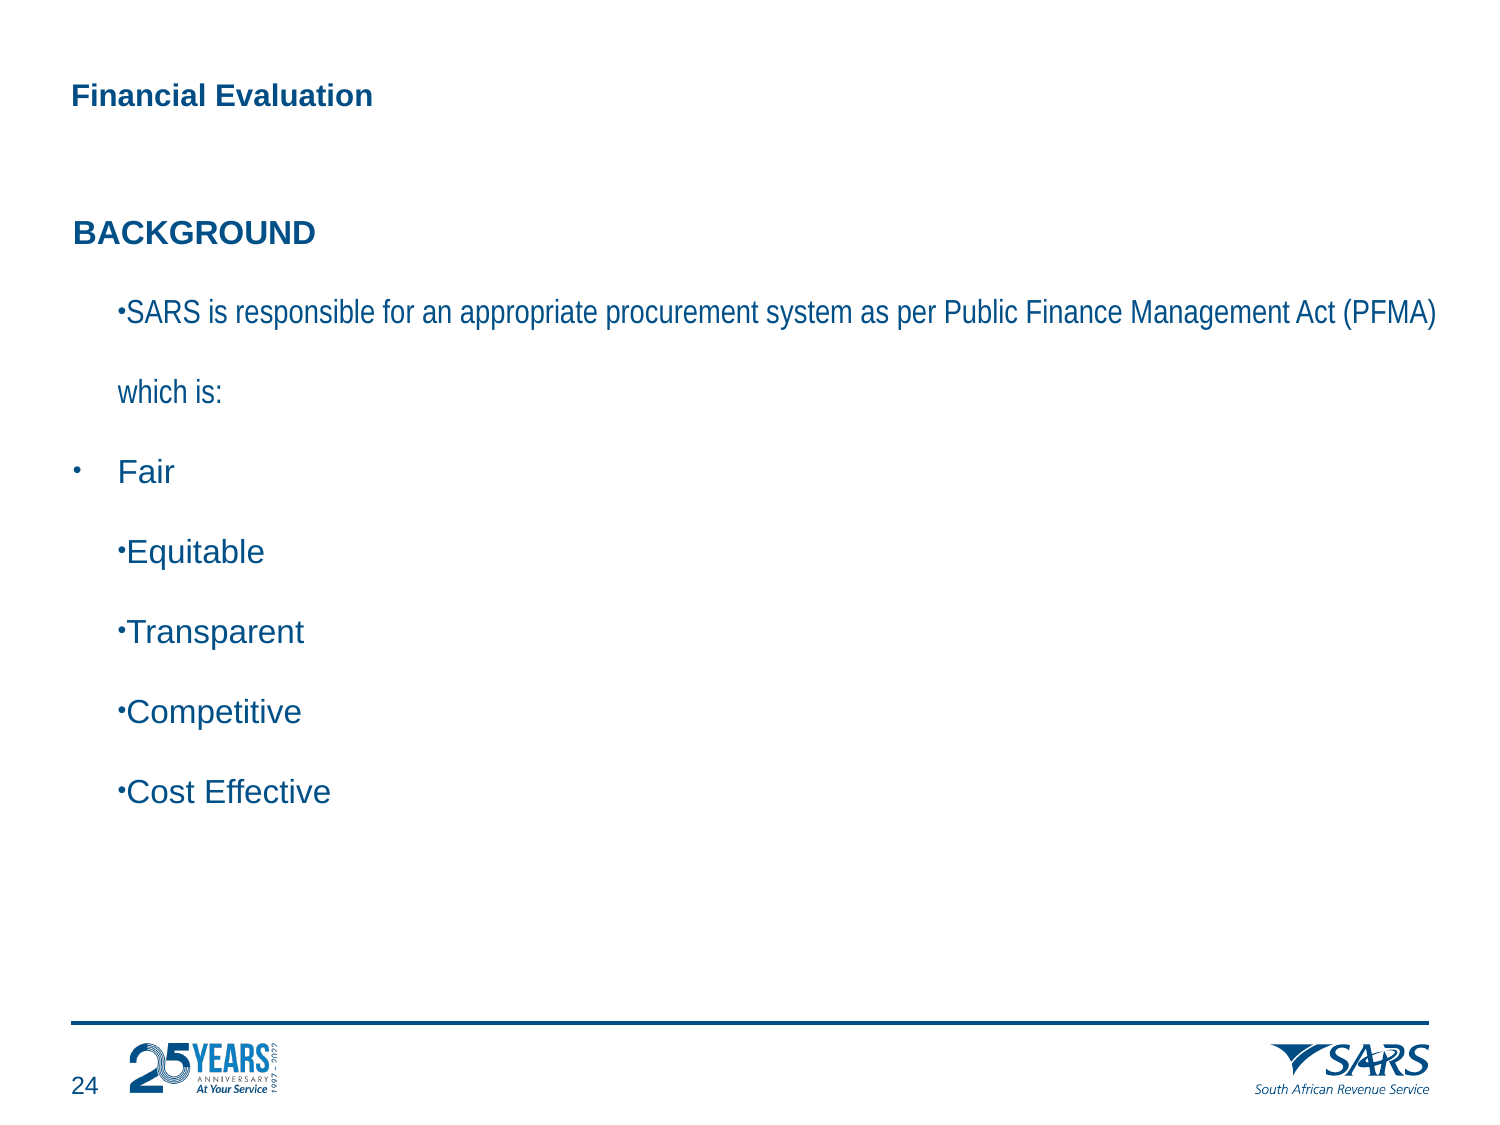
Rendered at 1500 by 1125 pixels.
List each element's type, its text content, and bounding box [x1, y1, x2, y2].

slide_number 23 [56, 1054, 394, 1115]
text_box BACKGROUND SARS is responsible for an appropriate procurement system as per Public Finance Management Act (PFMA) which is: Fair Equitable Transparent Competitive Cost Effective [28, 163, 1480, 817]
title Financial Evaluation [56, 72, 1350, 160]
